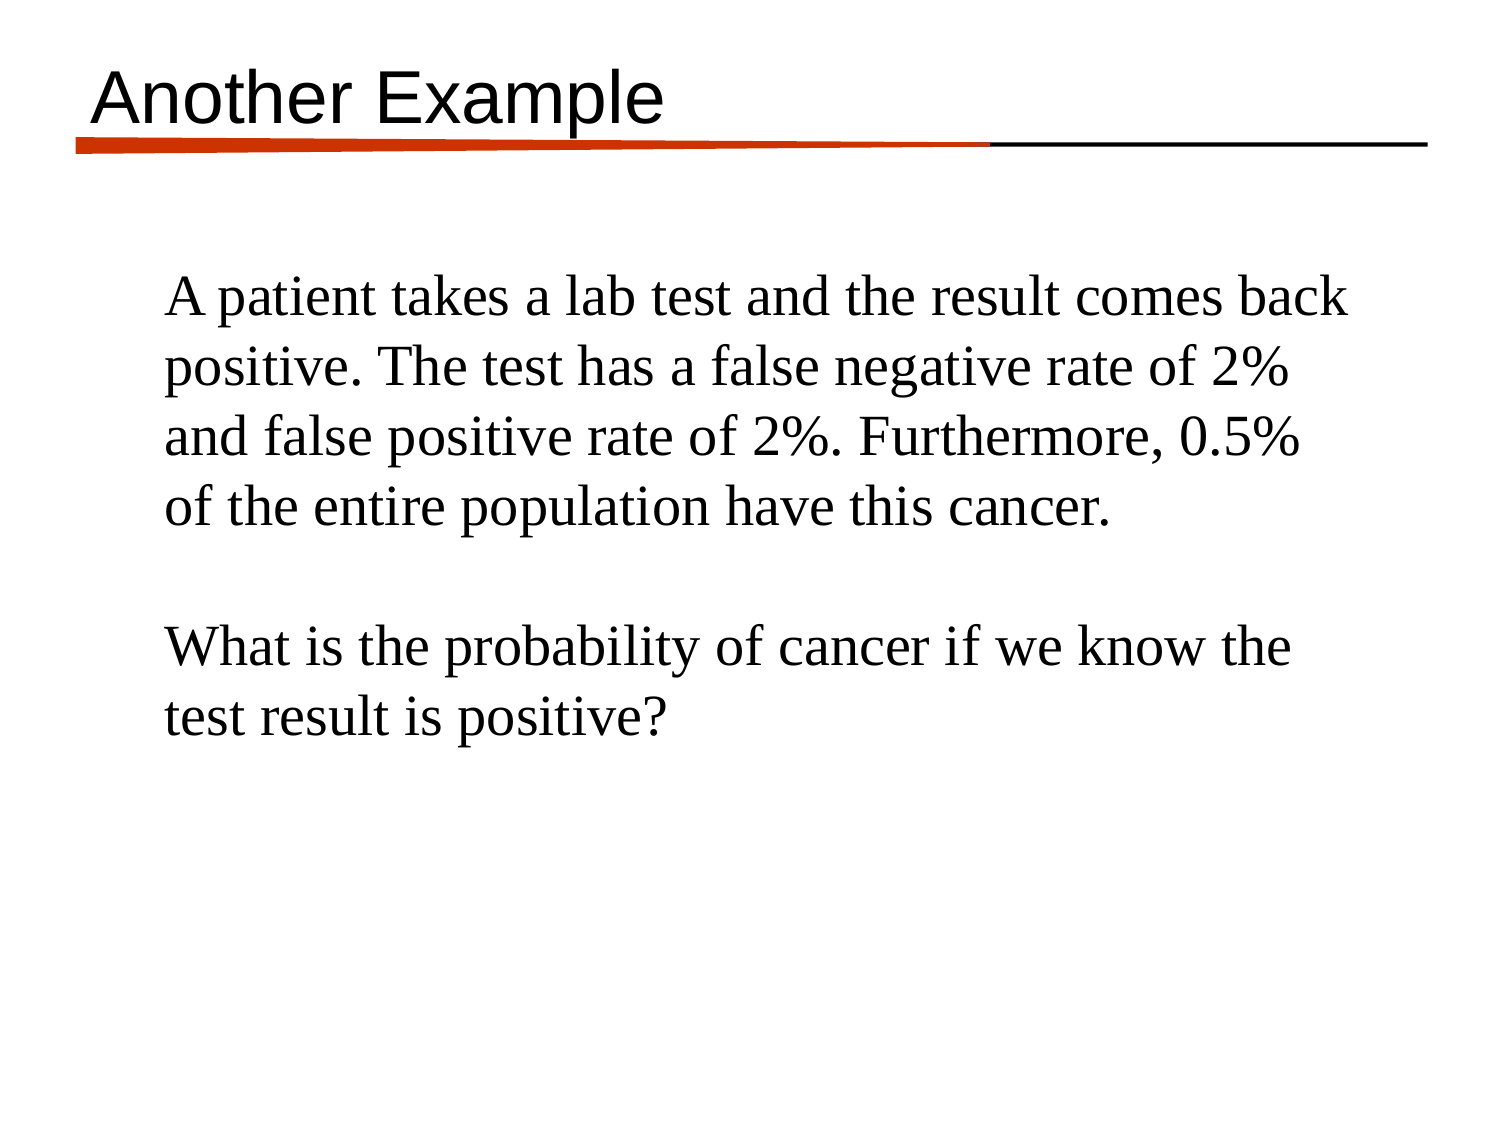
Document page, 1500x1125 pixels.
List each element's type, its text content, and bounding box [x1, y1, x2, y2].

text_box A patient takes a lab test and the result comes back positive. The test has a false negative rate of 2% and false positive rate of 2%. Furthermore, 0.5% of the entire population have this cancer. What is the probability of cancer if we know the test result is positive? [150, 249, 1375, 755]
title Another Example [75, 0, 1351, 188]
